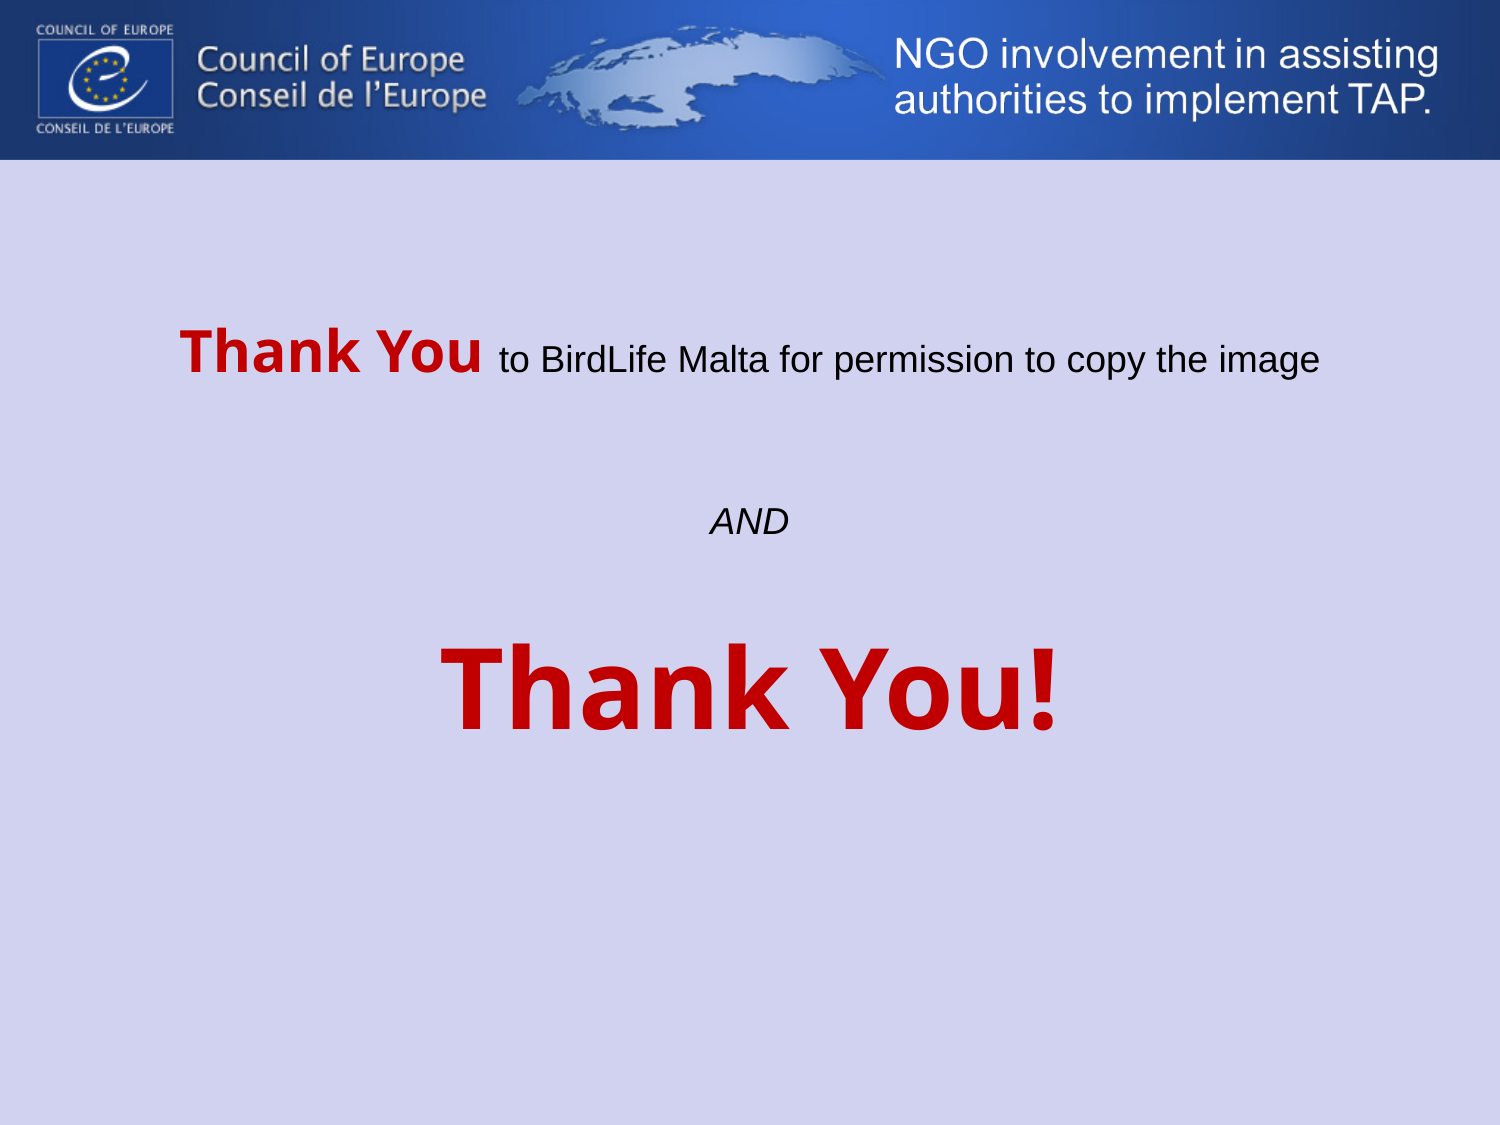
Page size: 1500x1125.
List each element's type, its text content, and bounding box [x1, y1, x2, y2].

list Thank You to BirdLife Malta for permission to copy the image AND Thank You! [0, 159, 1500, 1125]
picture [0, 0, 1500, 159]
